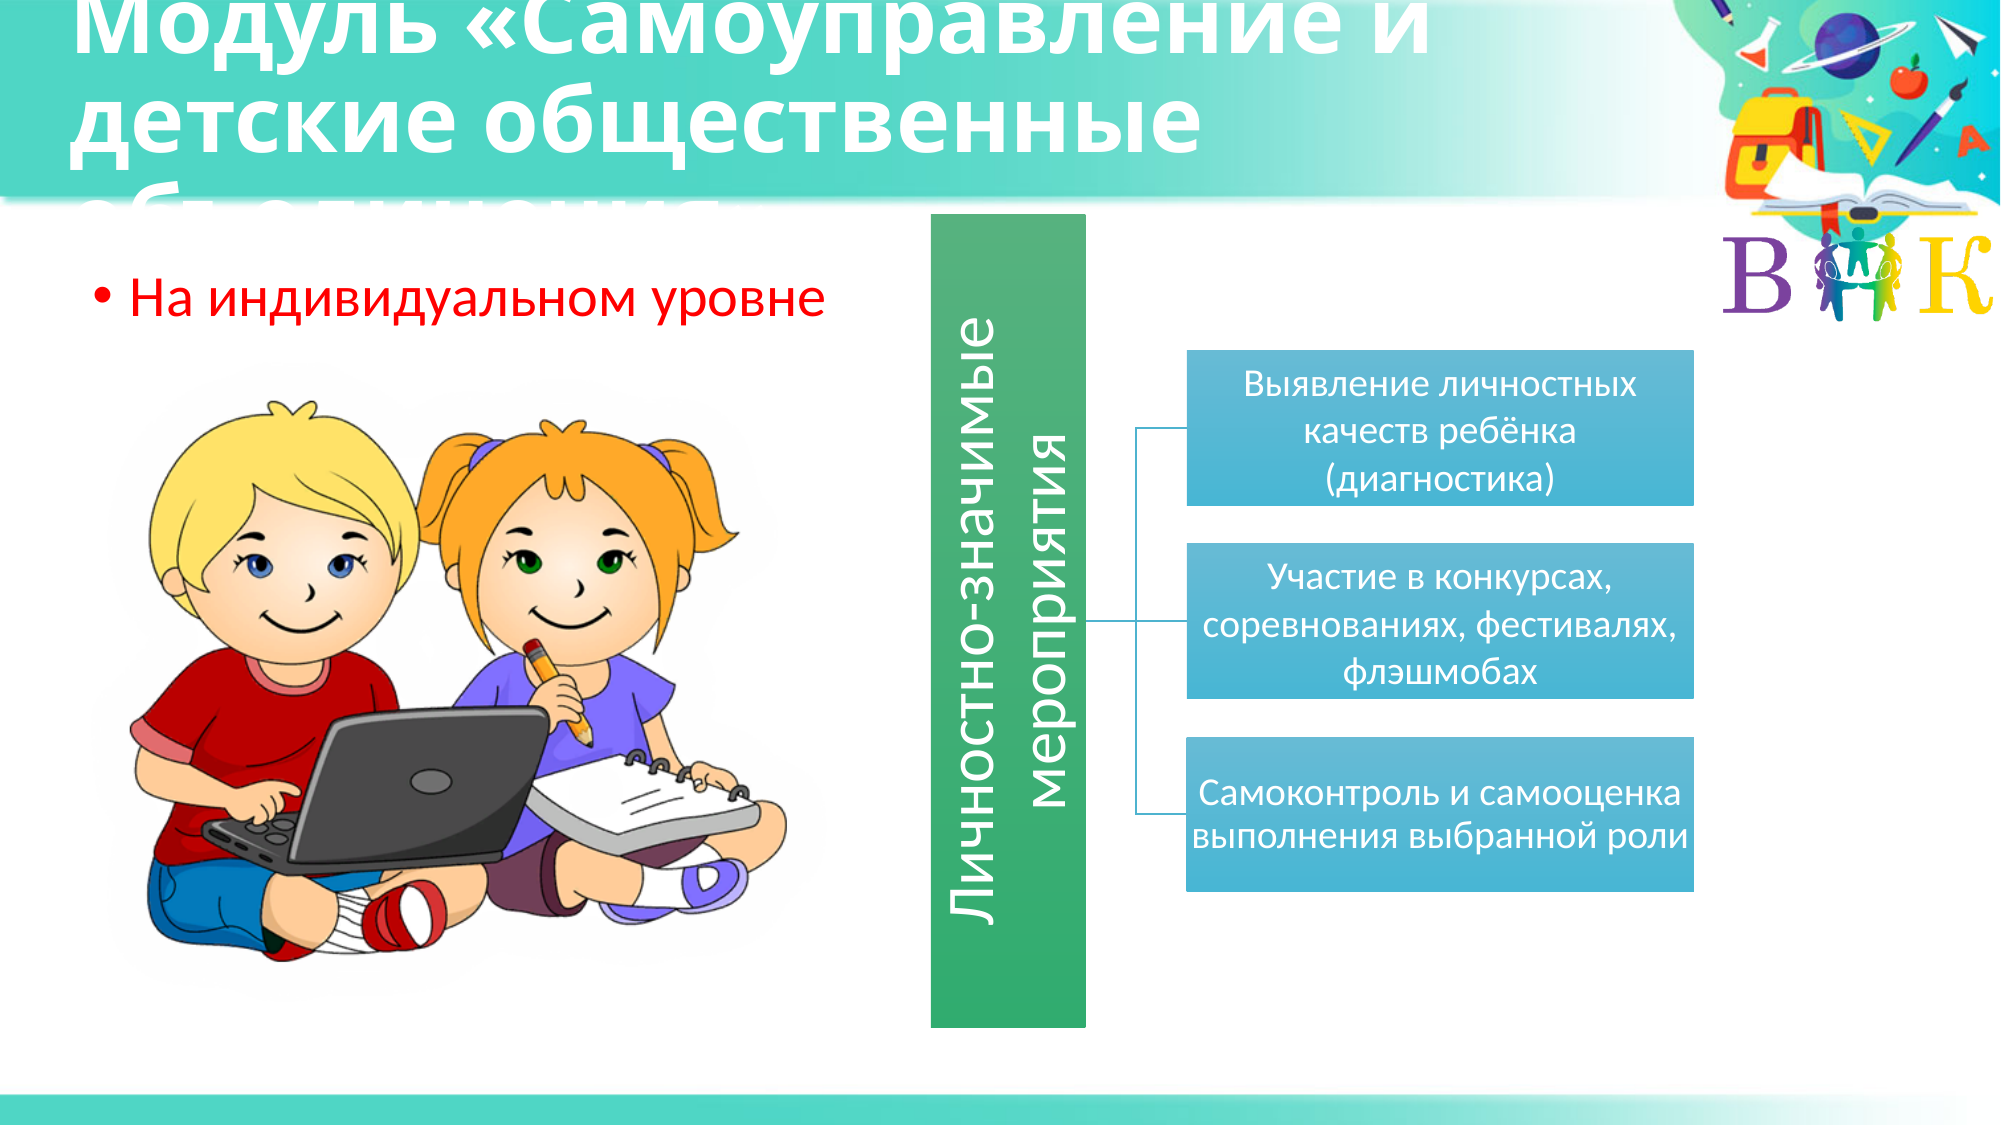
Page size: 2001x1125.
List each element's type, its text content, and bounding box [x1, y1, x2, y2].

picture [0, 0, 2001, 1125]
title Модуль «Самоуправление и детские общественные объединения» [55, 31, 1752, 215]
list На индивидуальном уровне [77, 258, 645, 348]
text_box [645, 214, 1979, 1028]
